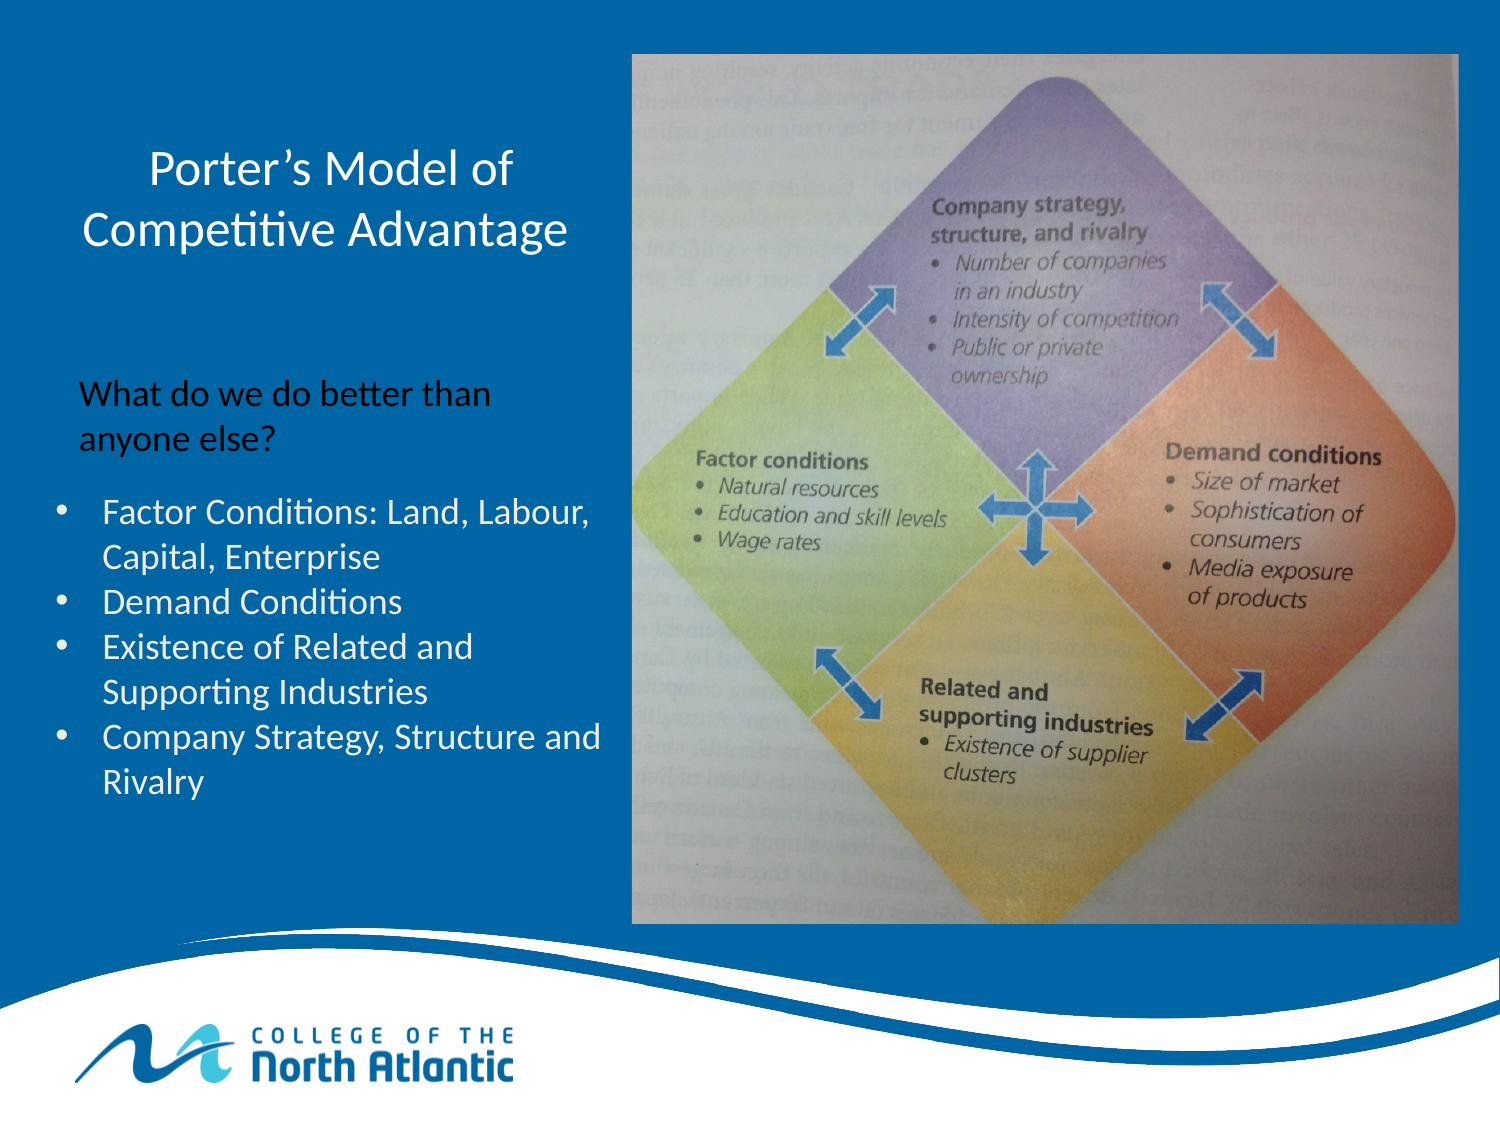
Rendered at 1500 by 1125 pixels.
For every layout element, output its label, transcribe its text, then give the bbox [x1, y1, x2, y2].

picture [0, 928, 1500, 1125]
text_box Factor Conditions: Land, Labour, Capital, Enterprise Demand Conditions Existence of Related and Supporting Industries Company Strategy, Structure and Rivalry [40, 479, 620, 810]
text_box What do we do better than anyone else? [64, 361, 596, 467]
title Porter’s Model of Competitive Advantage [64, 101, 599, 290]
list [631, 54, 1459, 924]
